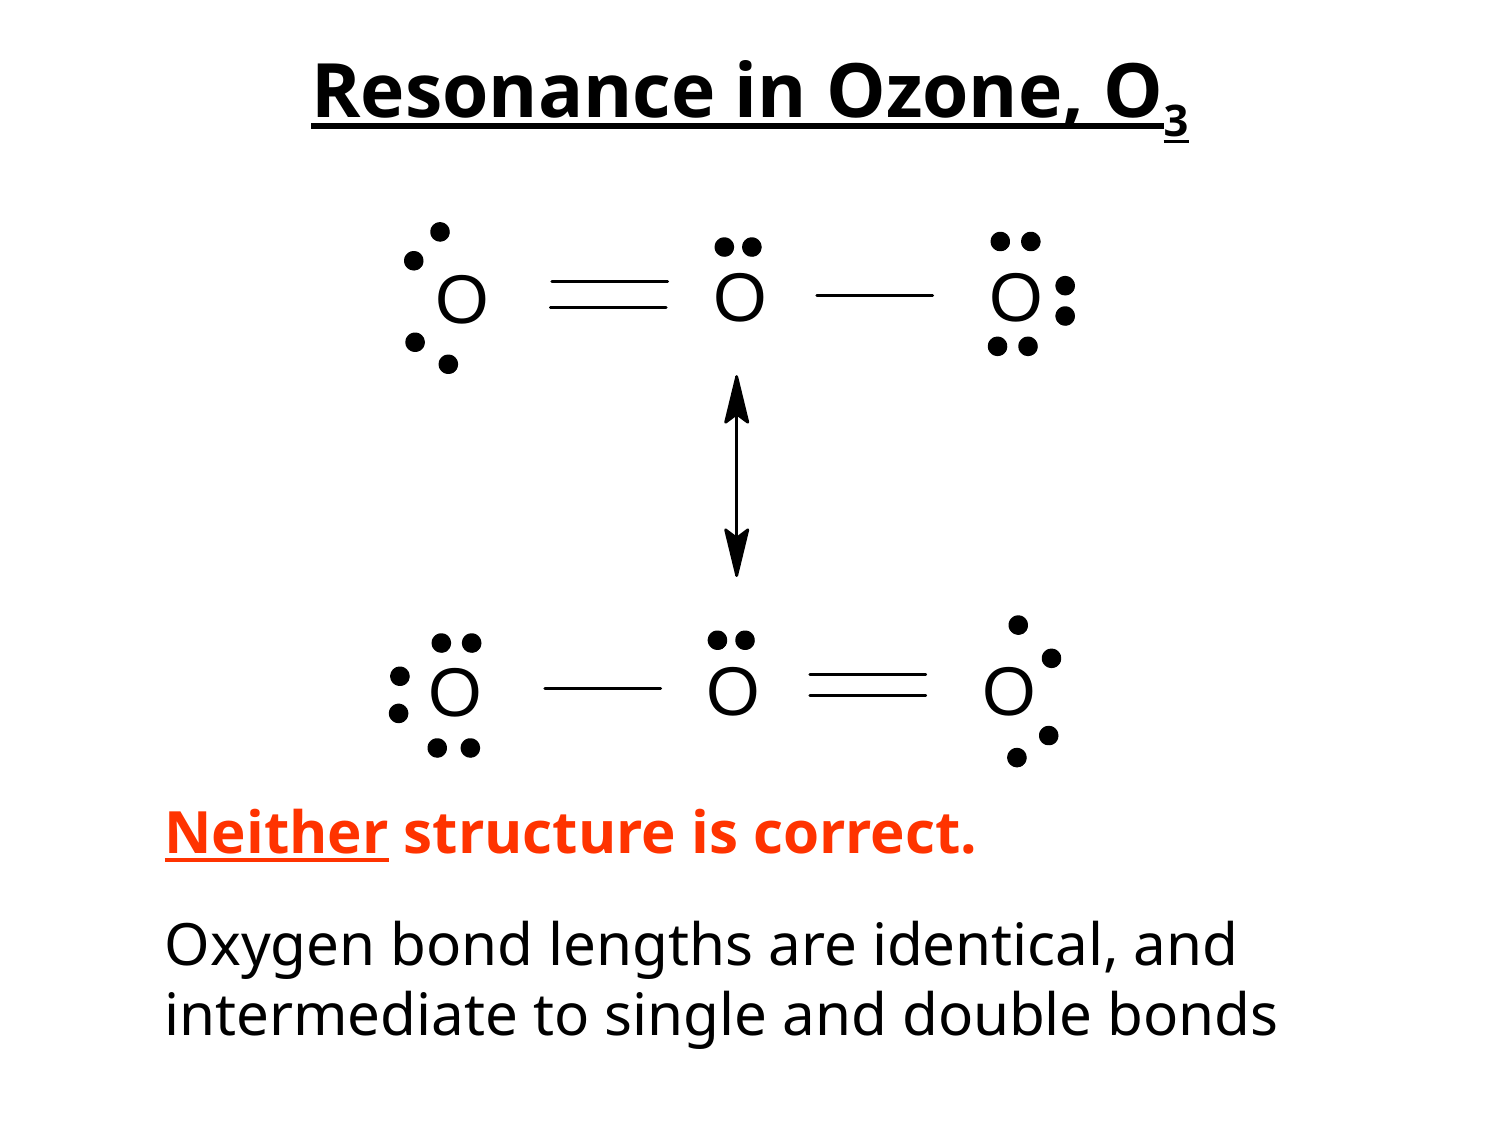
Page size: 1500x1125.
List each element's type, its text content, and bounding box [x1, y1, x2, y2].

text_box Neither structure is correct. [150, 787, 1075, 873]
title Resonance in Ozone, O3 [112, 0, 1388, 188]
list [387, 212, 1500, 782]
text_box Oxygen bond lengths are identical, and intermediate to single and double bonds [149, 899, 1415, 1055]
